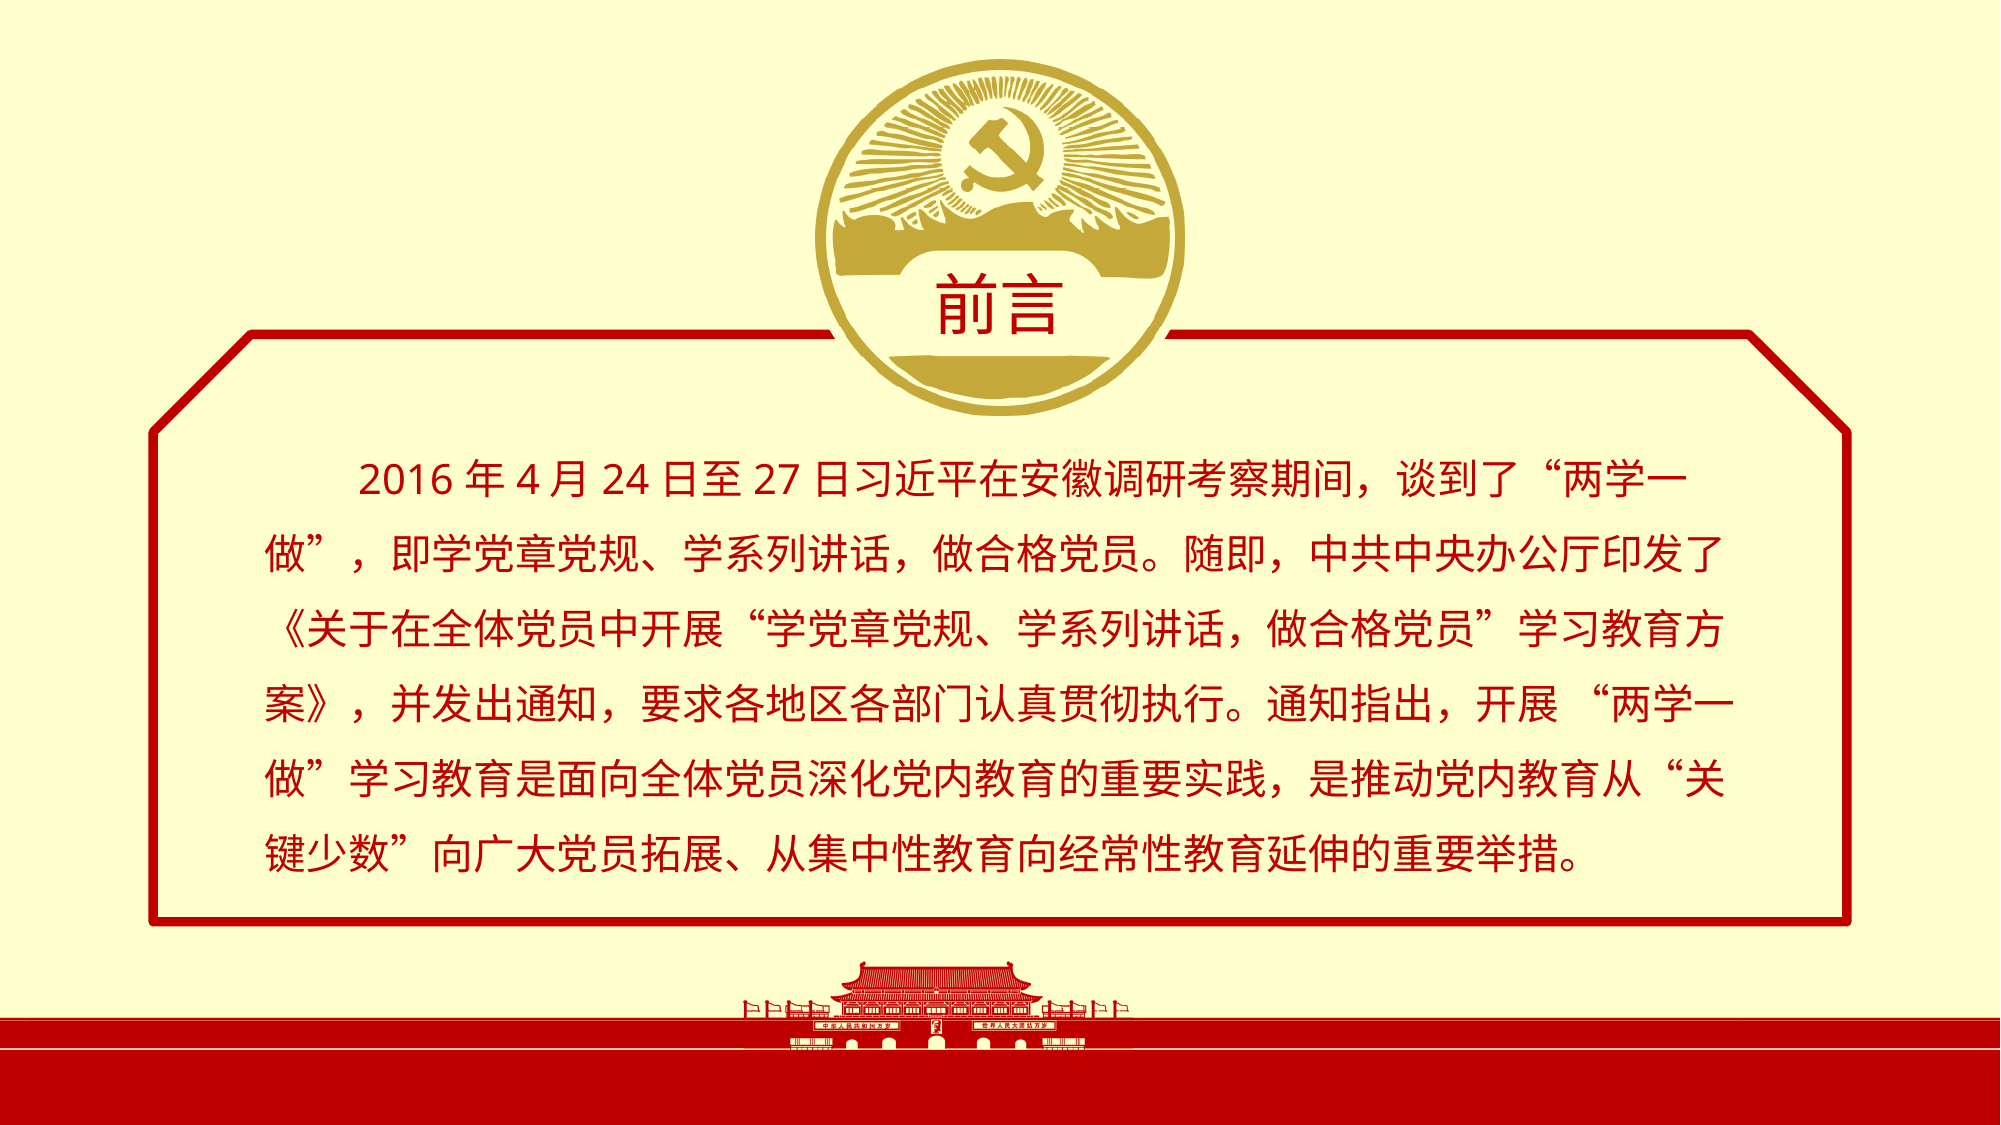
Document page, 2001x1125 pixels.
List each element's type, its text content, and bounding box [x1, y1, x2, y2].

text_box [804, 48, 1196, 427]
picture [0, 961, 2000, 1051]
text_box 2016年4月24日至27日习近平在安徽调研考察期间，谈到了“两学一做”，即学党章党规、学系列讲话，做合格党员。随即，中共中央办公厅印发了《关于在全体党员中开展“学党章党规、学系列讲话，做合格党员”学习教育方案》，并发出通知，要求各地区各部门认真贯彻执行。通知指出，开展 “两学一做”学习教育是面向全体党员深化党内教育的重要实践，是推动党内教育从“关键少数”向广大党员拓展、从集中性教育向经常性教育延伸的重要举措。 [153, 334, 1847, 922]
text_box [0, 1051, 2000, 1125]
